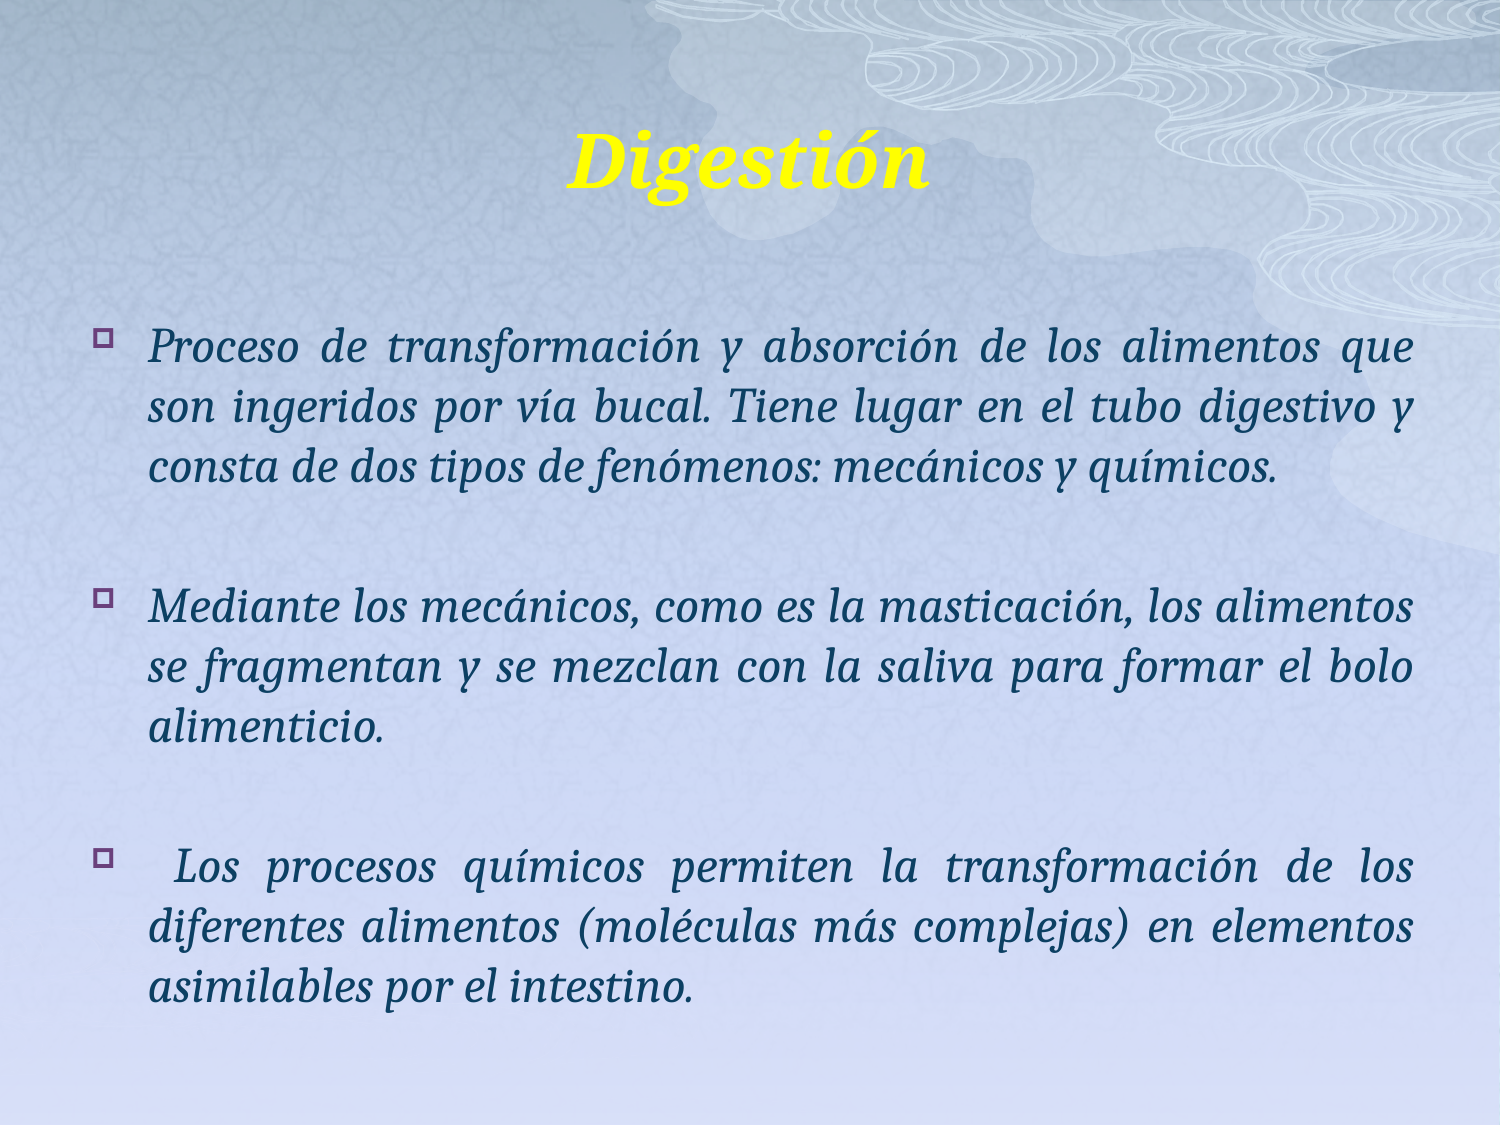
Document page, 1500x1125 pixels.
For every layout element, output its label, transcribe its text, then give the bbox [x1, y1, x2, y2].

title Digestión [75, 105, 1425, 293]
list Proceso de transformación y absorción de los alimentos que son ingeridos por vía bucal. Tiene lugar en el tubo digestivo y consta de dos tipos de fenómenos: mecánicos y químicos. Mediante los mecánicos, como es la masticación, los alimentos se fragmentan y se mezclan con la saliva para formar el bolo alimenticio. Los procesos químicos permiten la transformación de los diferentes alimentos (moléculas más complejas) en elementos asimilables por el intestino. [76, 304, 1430, 1032]
